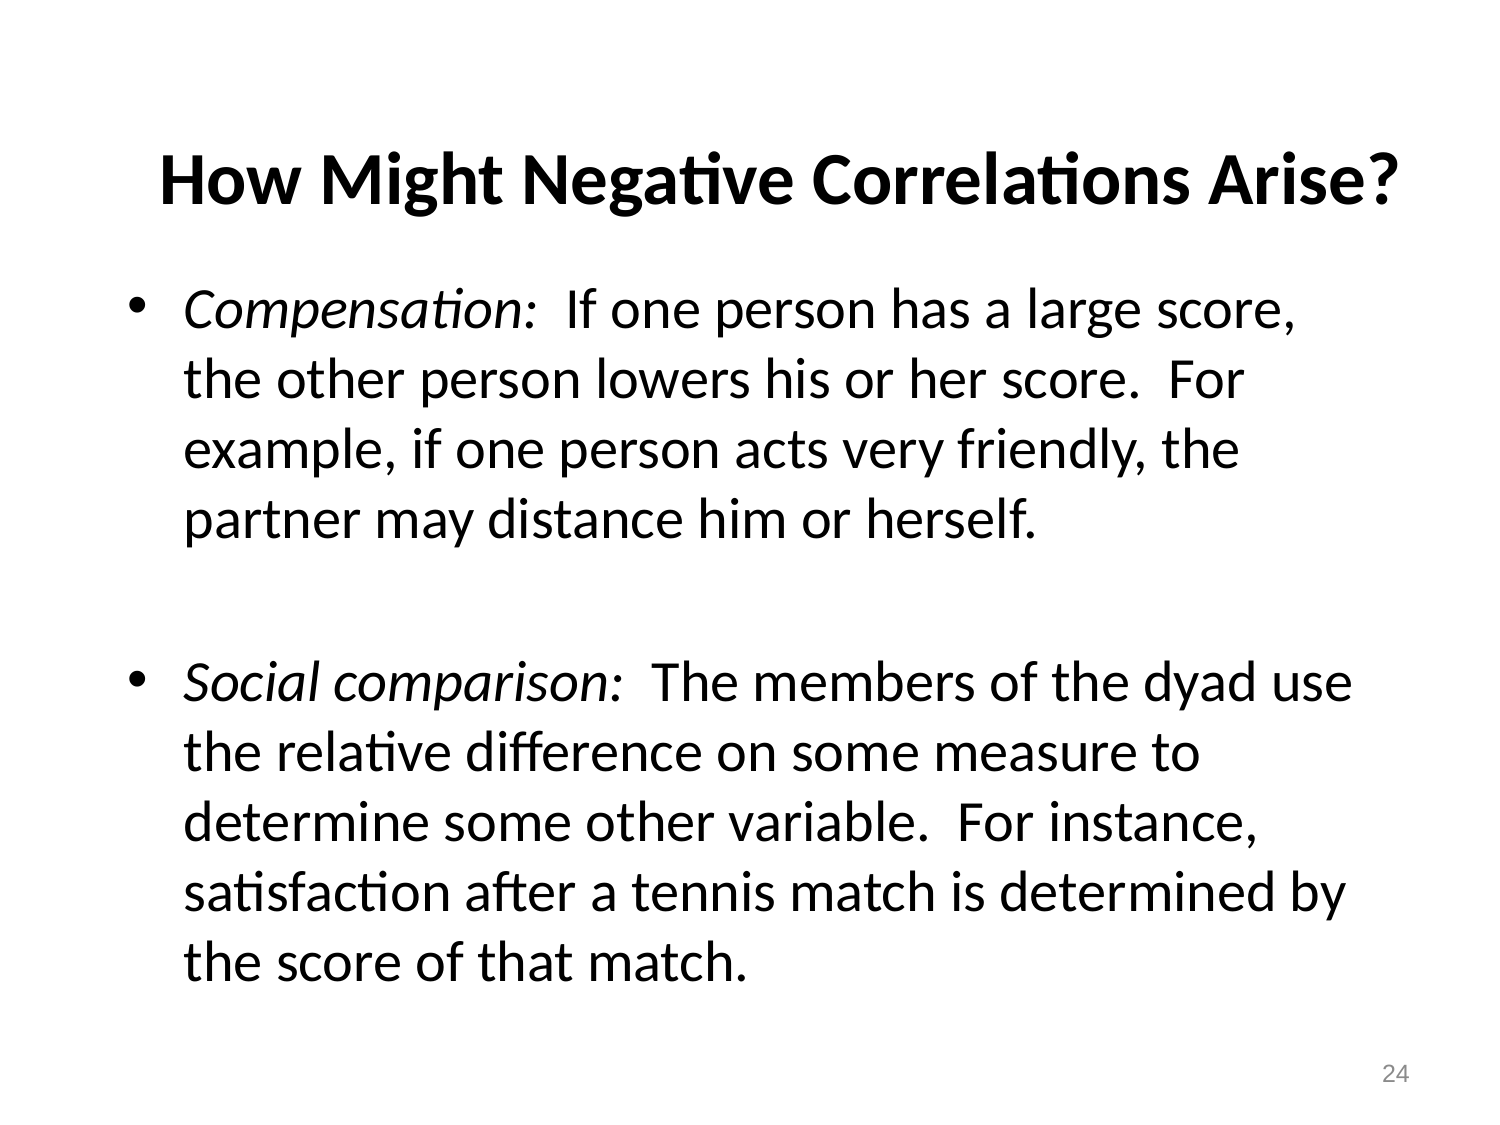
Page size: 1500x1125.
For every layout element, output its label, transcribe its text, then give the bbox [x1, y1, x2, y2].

slide_number 24 [1074, 1042, 1425, 1103]
title How Might Negative Correlations Arise? [112, 62, 1450, 288]
list Compensation: If one person has a large score, the other person lowers his or her score. For example, if one person acts very friendly, the partner may distance him or herself. Social comparison: The members of the dyad use the relative difference on some measure to determine some other variable. For instance, satisfaction after a tennis match is determined by the score of that match. [112, 262, 1388, 1063]
